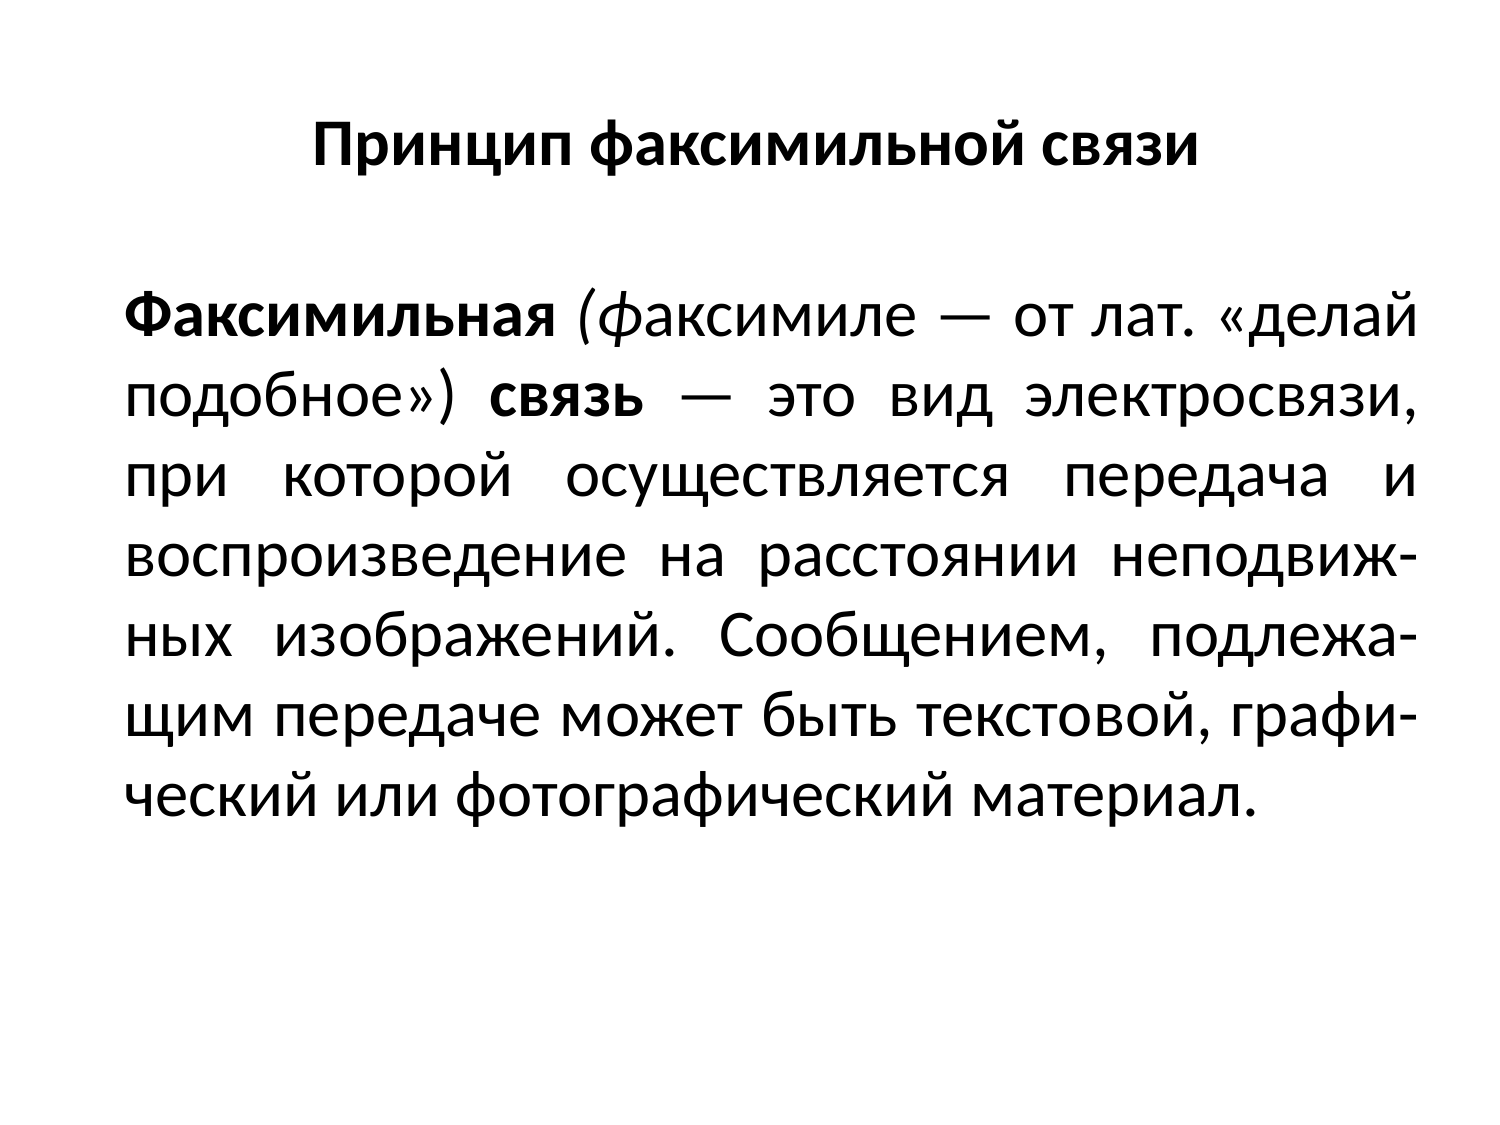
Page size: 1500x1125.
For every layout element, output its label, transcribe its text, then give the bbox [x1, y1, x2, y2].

title Принцип факсимильной связи [75, 45, 1425, 233]
list Факсимильная (факсимиле — от лат. «делай подобное») связь — это вид электросвязи, при которой осуществляется передача и воспроизведение на расстоянии неподвиж- ных изображений. Сообщением, подлежа- щим передаче может быть текстовой, графи- ческий или фотографический материал. [53, 262, 1436, 1005]
